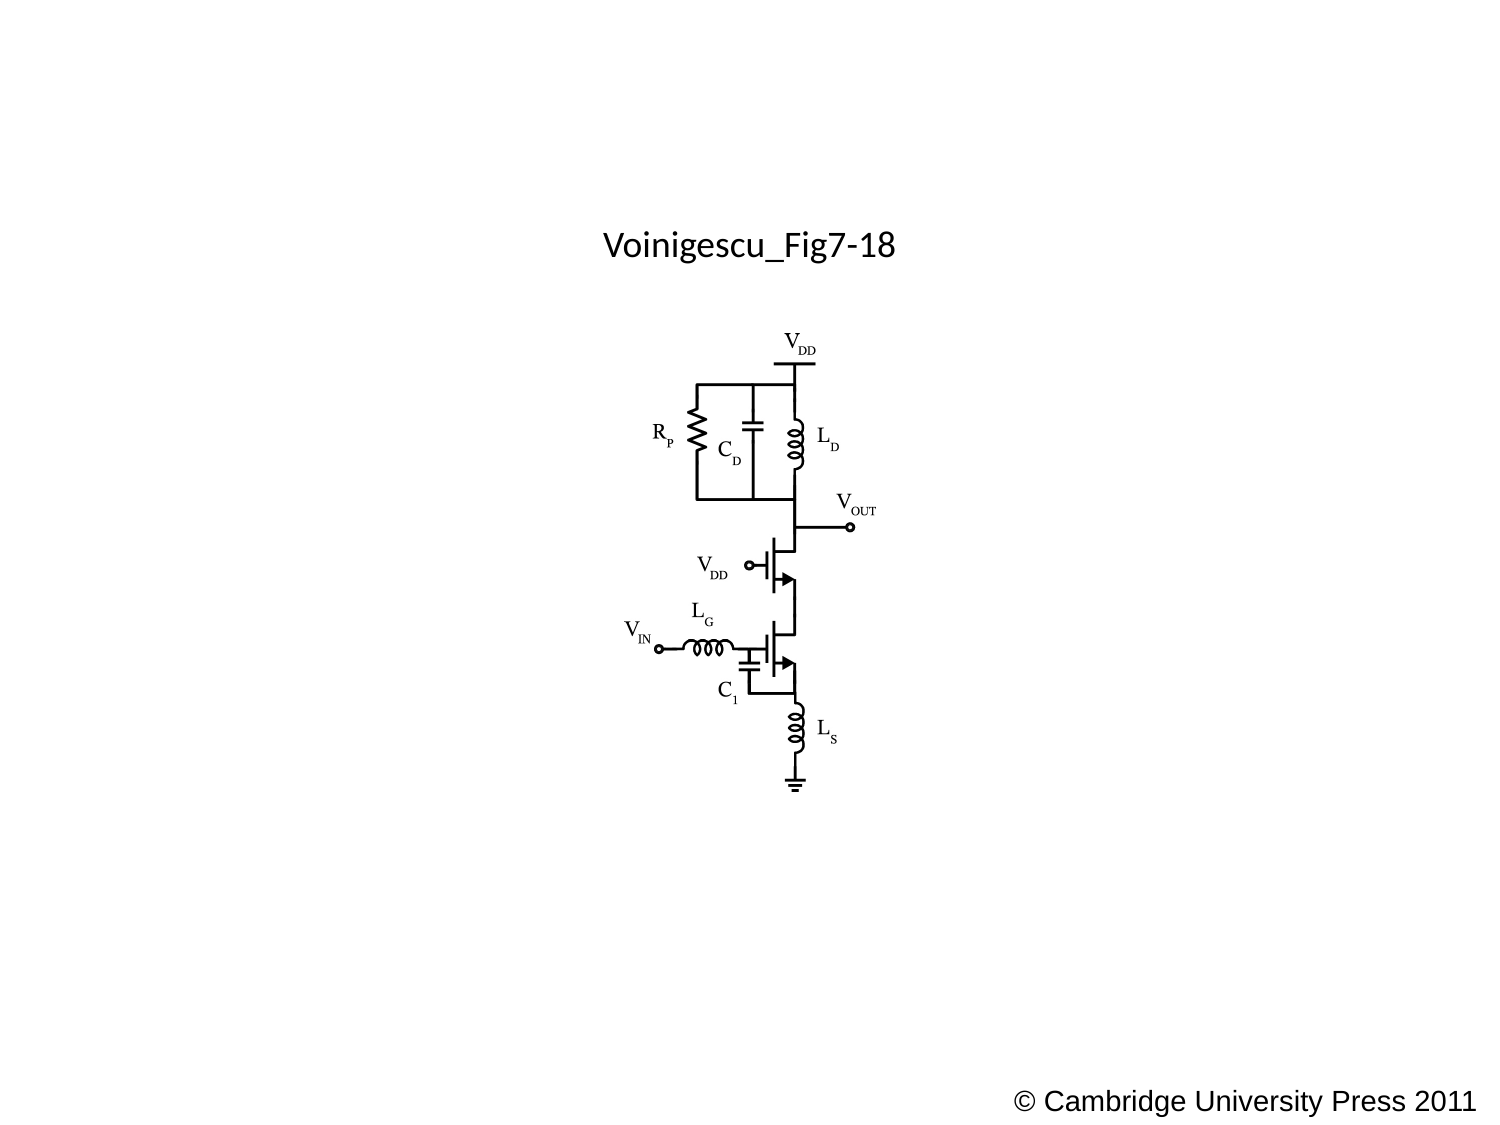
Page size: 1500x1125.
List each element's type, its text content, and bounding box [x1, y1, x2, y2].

text_box © Cambridge University Press 2011 [907, 1074, 1493, 1125]
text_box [586, 212, 914, 792]
